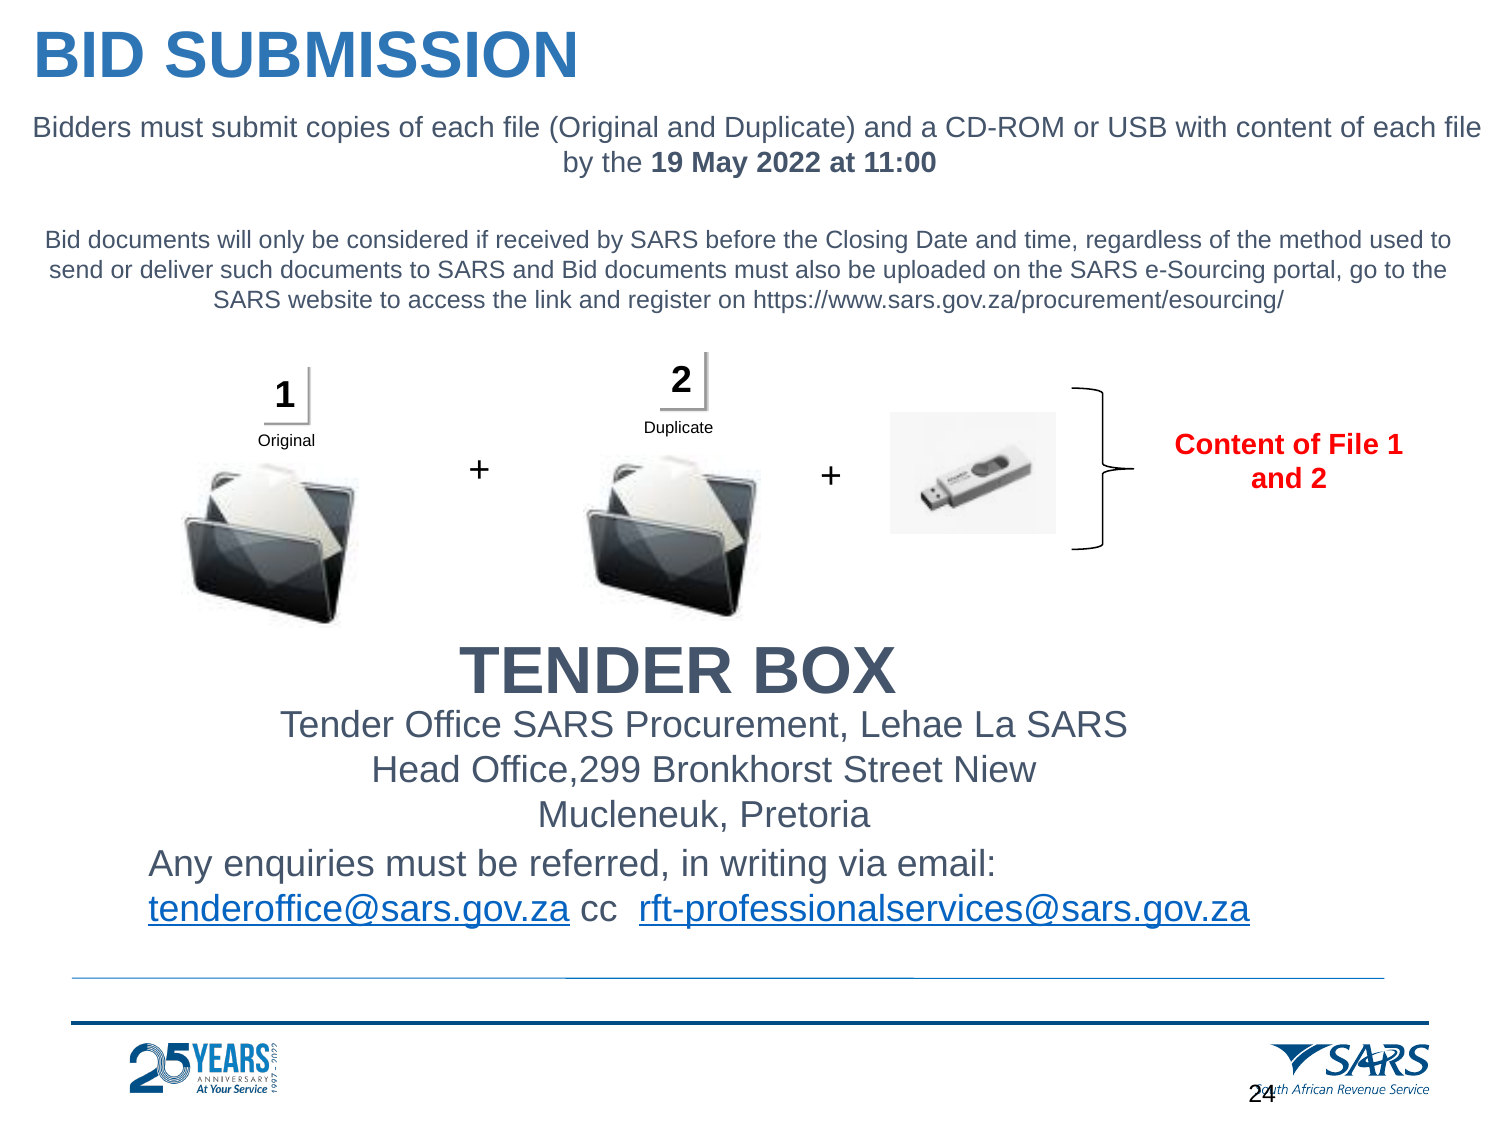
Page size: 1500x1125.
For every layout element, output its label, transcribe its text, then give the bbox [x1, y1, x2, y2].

text_box Bidders must submit copies of each file (Original and Duplicate) and a CD-ROM or USB with content of each file by the 19 May 2022 at 11:00 Bid documents will only be considered if received by SARS before the Closing Date and time, regardless of the method used to send or deliver such documents to SARS and Bid documents must also be uploaded on the SARS e-Sourcing portal, go to the SARS website to access the link and register on https://www.sars.gov.za/procurement/esourcing/ [0, 100, 1500, 366]
text_box + [805, 443, 865, 504]
text_box Duplicate [629, 409, 729, 445]
text_box Tender Office SARS Procurement, Lehae La SARS Head Office,299 Bronkhorst Street Niew Mucleneuk, Pretoria [258, 692, 1150, 831]
picture [583, 454, 761, 621]
text_box Any enquiries must be referred, in writing via email: tenderoffice@sars.gov.za cc rft-professionalservices@sars.gov.za [119, 831, 1339, 937]
picture [180, 462, 359, 628]
text_box 2 [656, 366, 705, 408]
text_box [1071, 388, 1134, 550]
text_box Original [243, 421, 331, 457]
text_box 1 [259, 366, 308, 421]
text_box TENDER BOX [445, 619, 913, 692]
text_box BID SUBMISSION [18, 12, 1500, 100]
text_box Content of File 1 and 2 [1136, 392, 1442, 503]
picture [890, 412, 1056, 534]
text_box + [440, 442, 506, 503]
slide_number 23 [1191, 1076, 1333, 1108]
